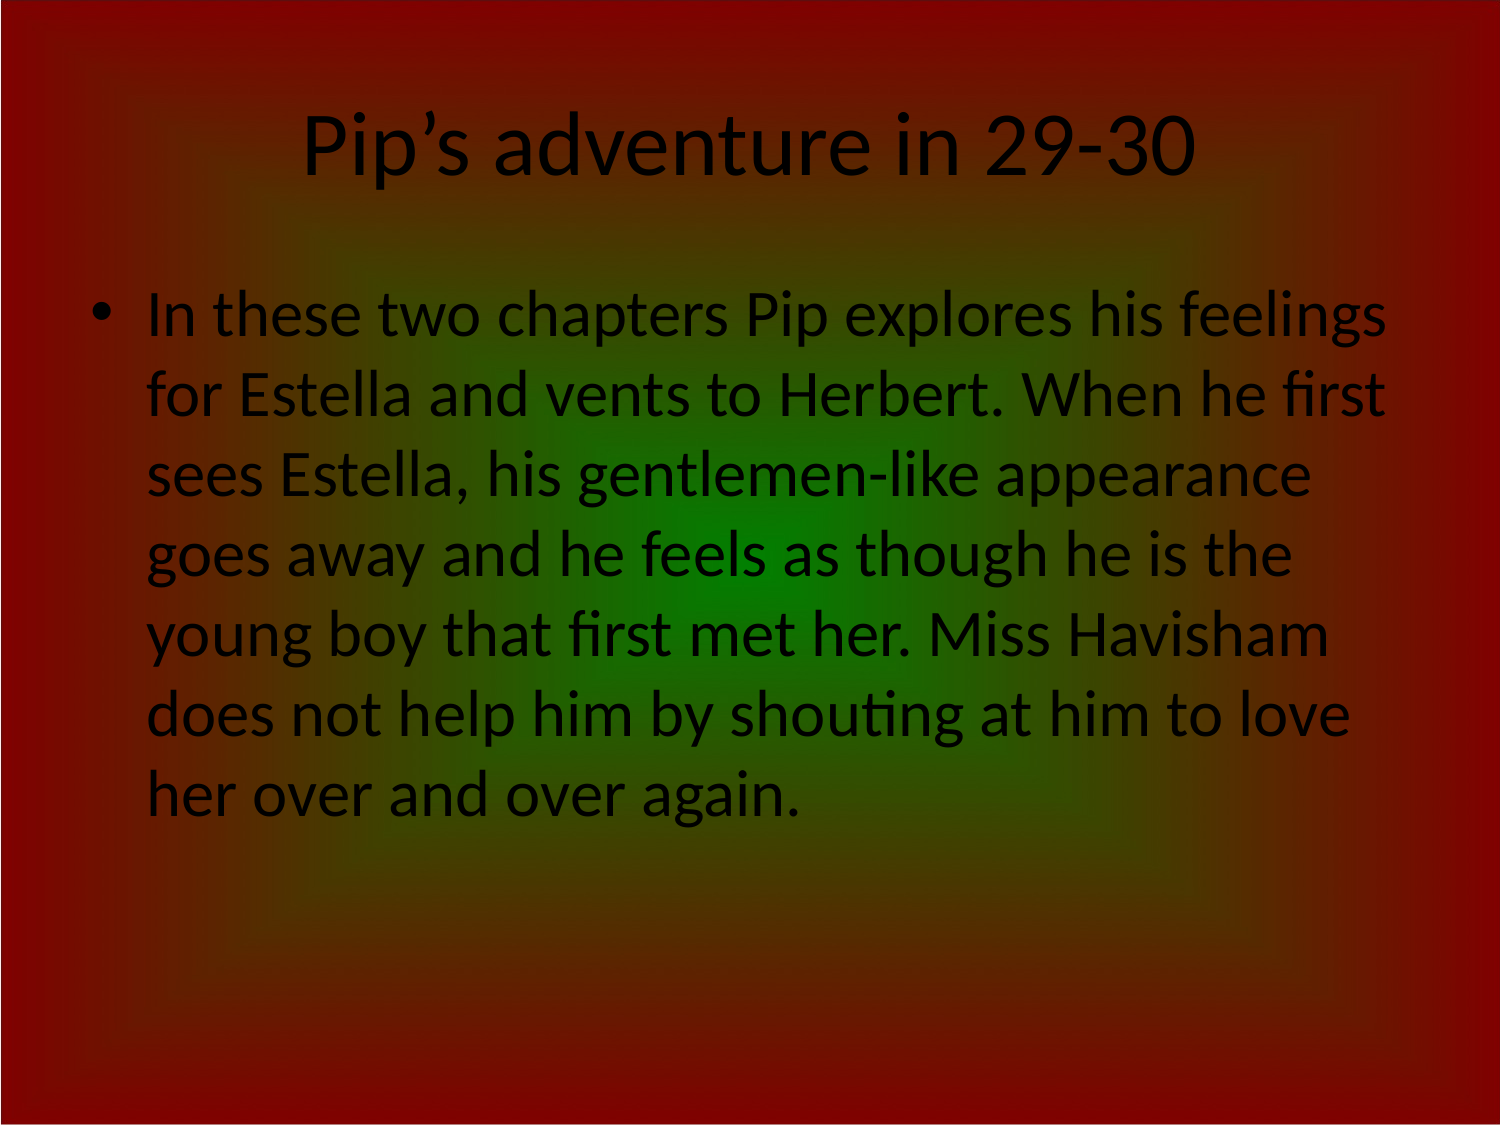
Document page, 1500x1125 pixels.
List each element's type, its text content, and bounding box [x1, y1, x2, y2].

title Pip’s adventure in 29-30 [74, 44, 1426, 233]
picture [0, 0, 1500, 1125]
list In these two chapters Pip explores his feelings for Estella and vents to Herbert. When he first sees Estella, his gentlemen-like appearance goes away and he feels as though he is the young boy that first met her. Miss Havisham does not help him by shouting at him to love her over and over again. [74, 262, 1426, 1006]
